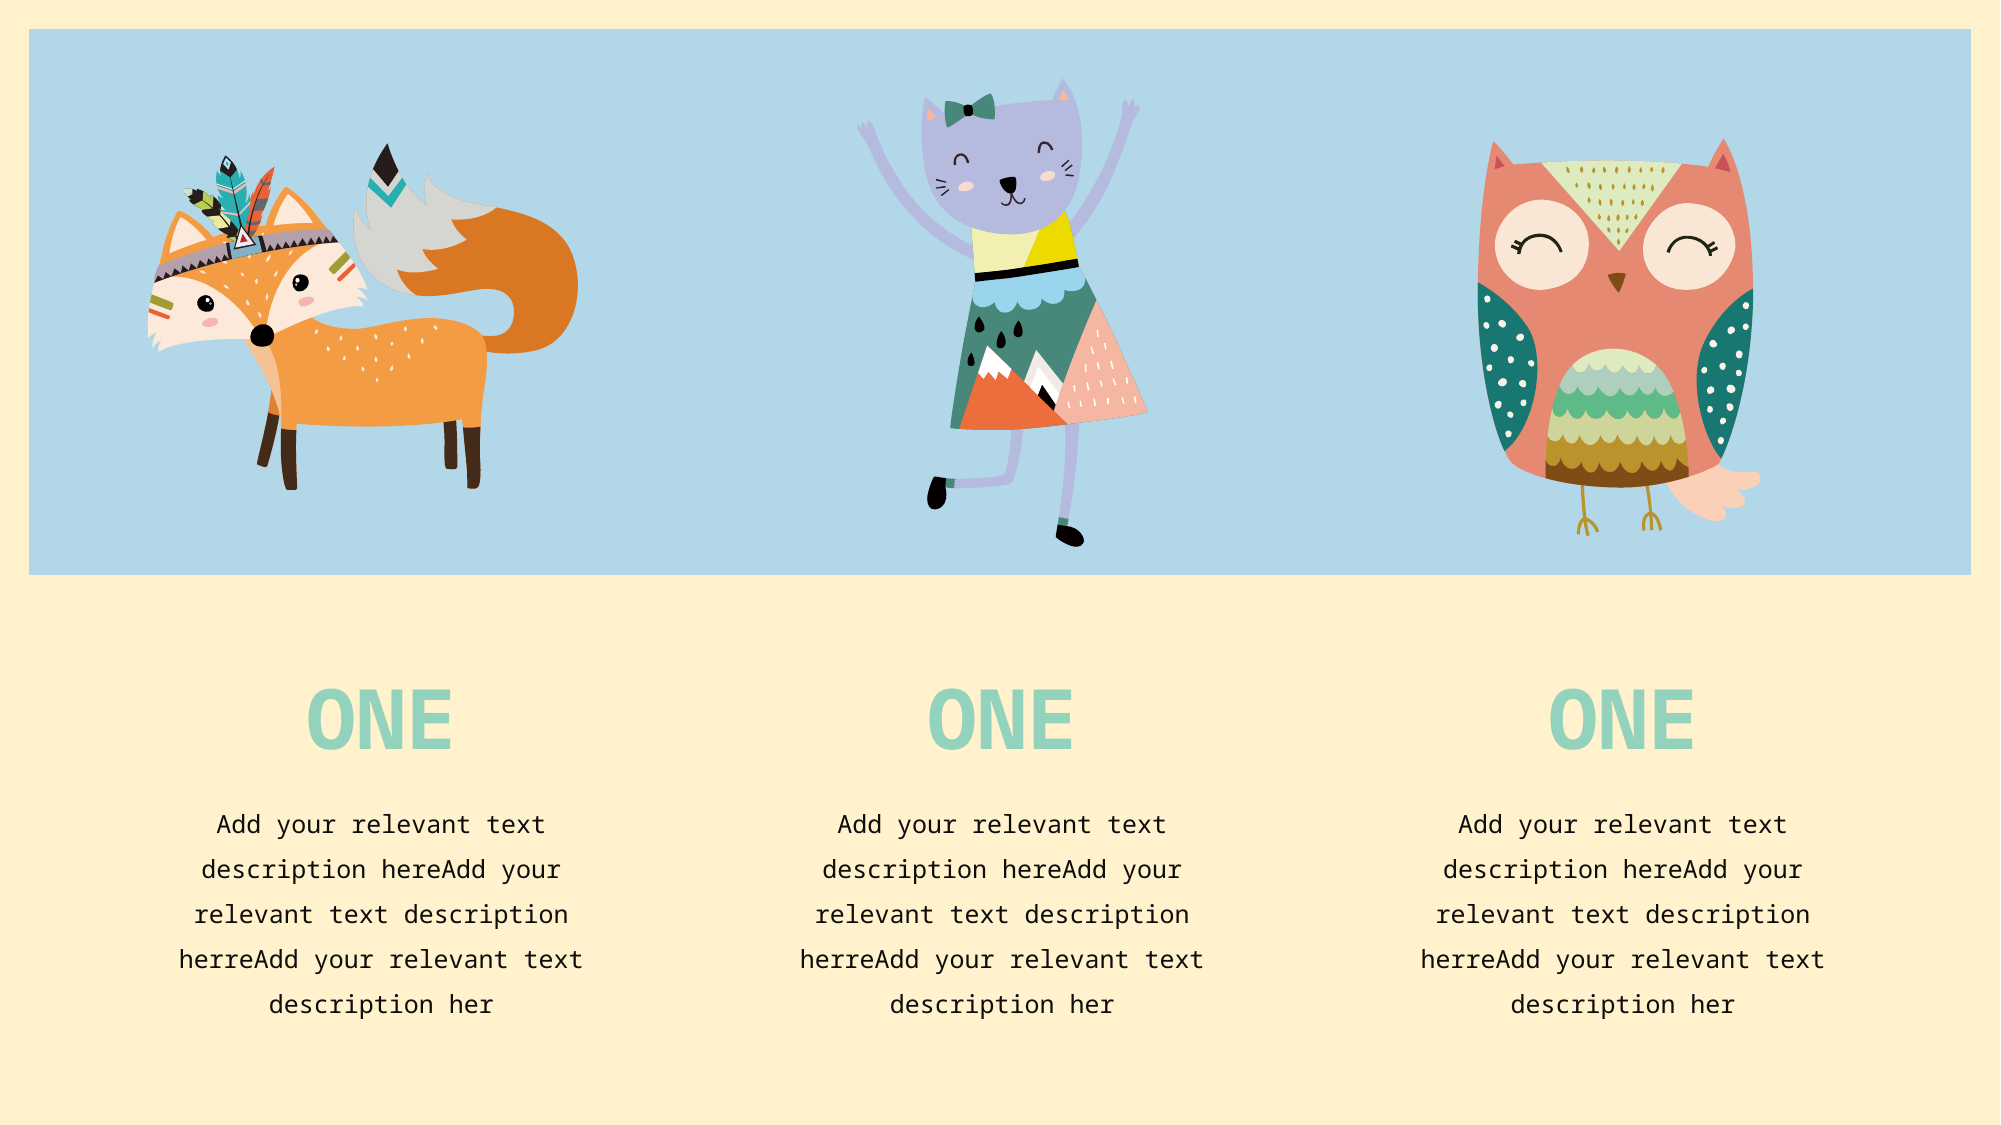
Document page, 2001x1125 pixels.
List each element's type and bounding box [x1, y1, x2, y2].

picture [147, 142, 579, 490]
text_box [1389, 658, 1857, 984]
picture [857, 78, 1148, 547]
text_box [147, 658, 615, 984]
text_box [768, 658, 1236, 984]
picture [1476, 137, 1761, 537]
text_box [28, 28, 1972, 576]
